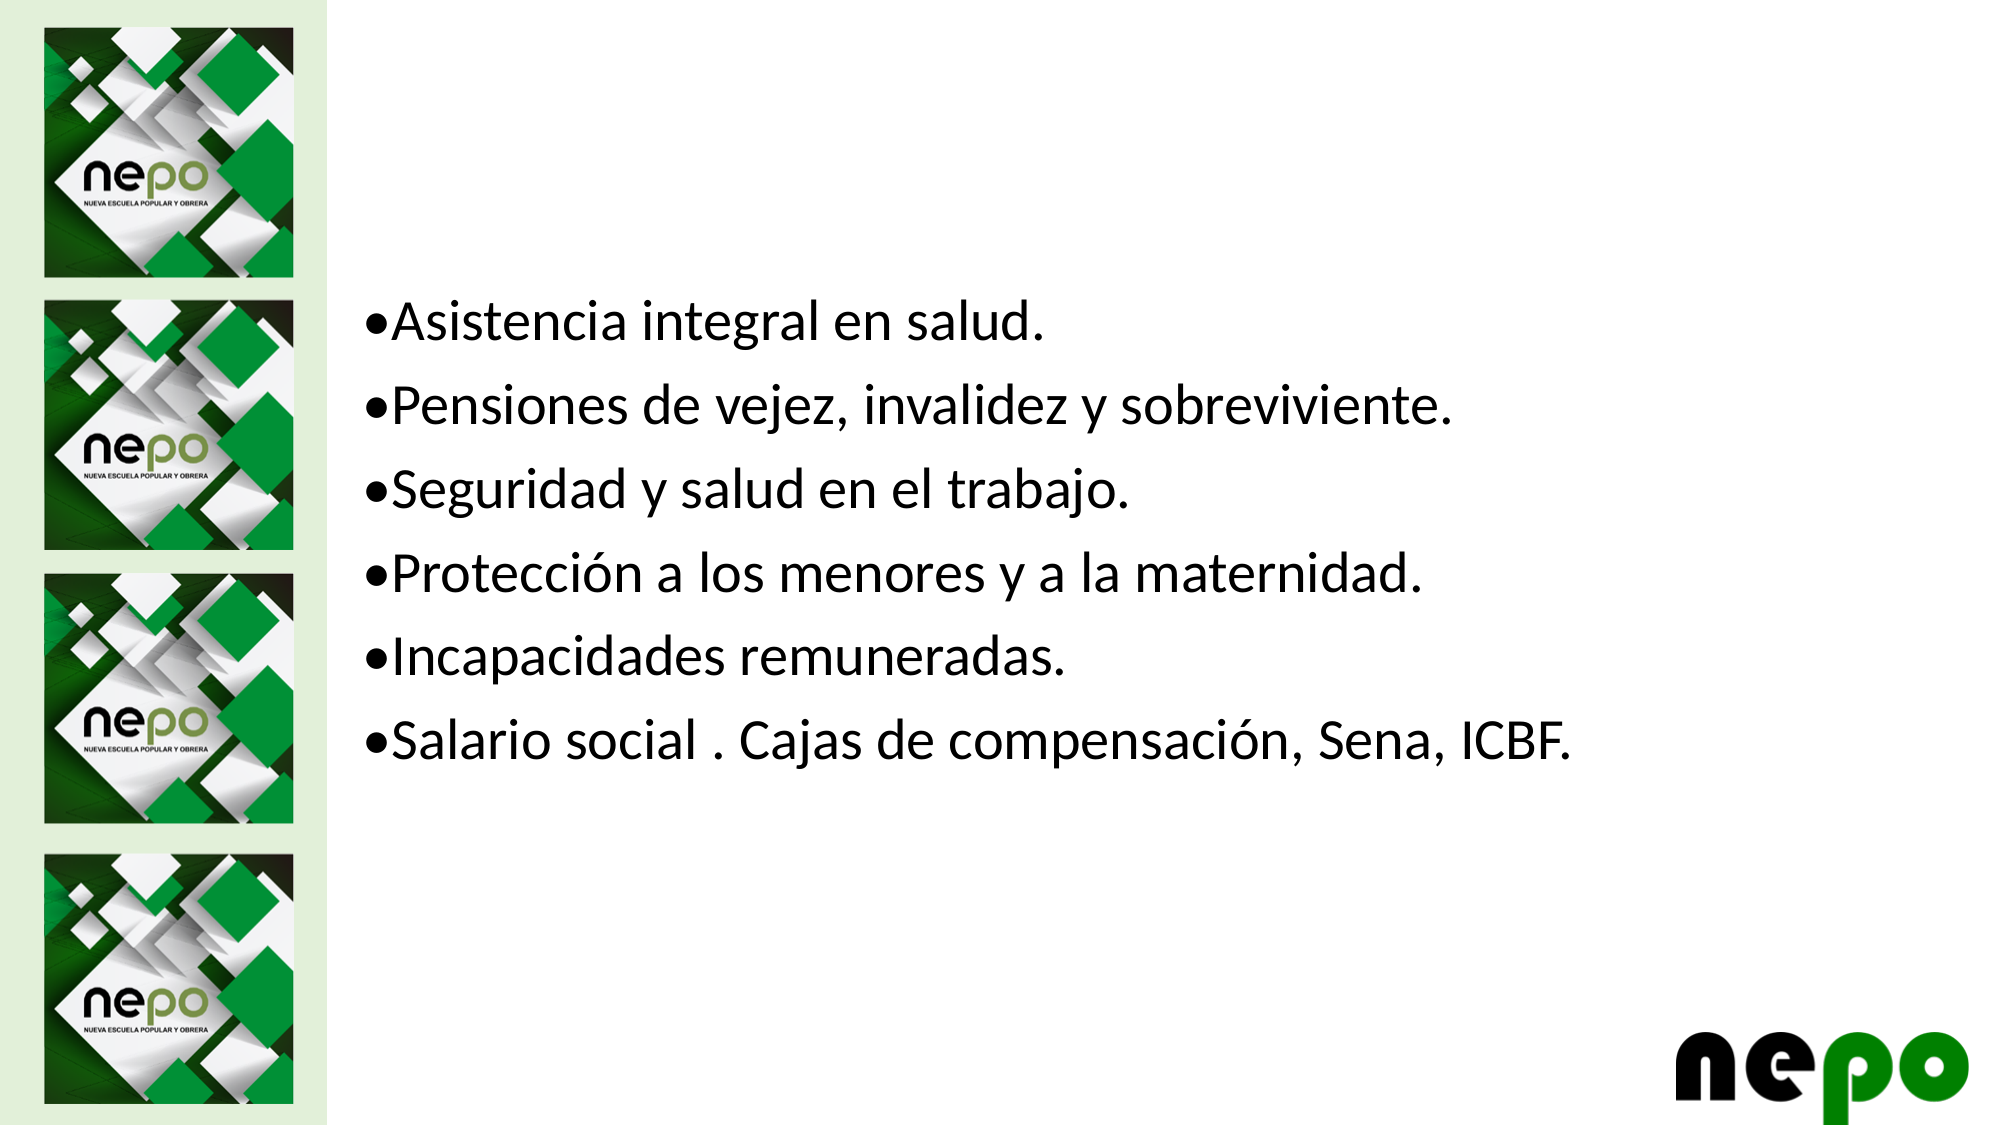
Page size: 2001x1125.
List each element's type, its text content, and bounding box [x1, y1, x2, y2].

list •Asistencia integral en salud. •Pensiones de vejez, invalidez y sobreviviente. •Seguridad y salud en el trabajo. •Protección a los menores y a la maternidad. •Incapacidades remuneradas. •Salario social . Cajas de compensación, Sena, ICBF. [347, 108, 1964, 1014]
picture [1676, 1032, 1969, 1125]
picture [0, 0, 327, 1125]
